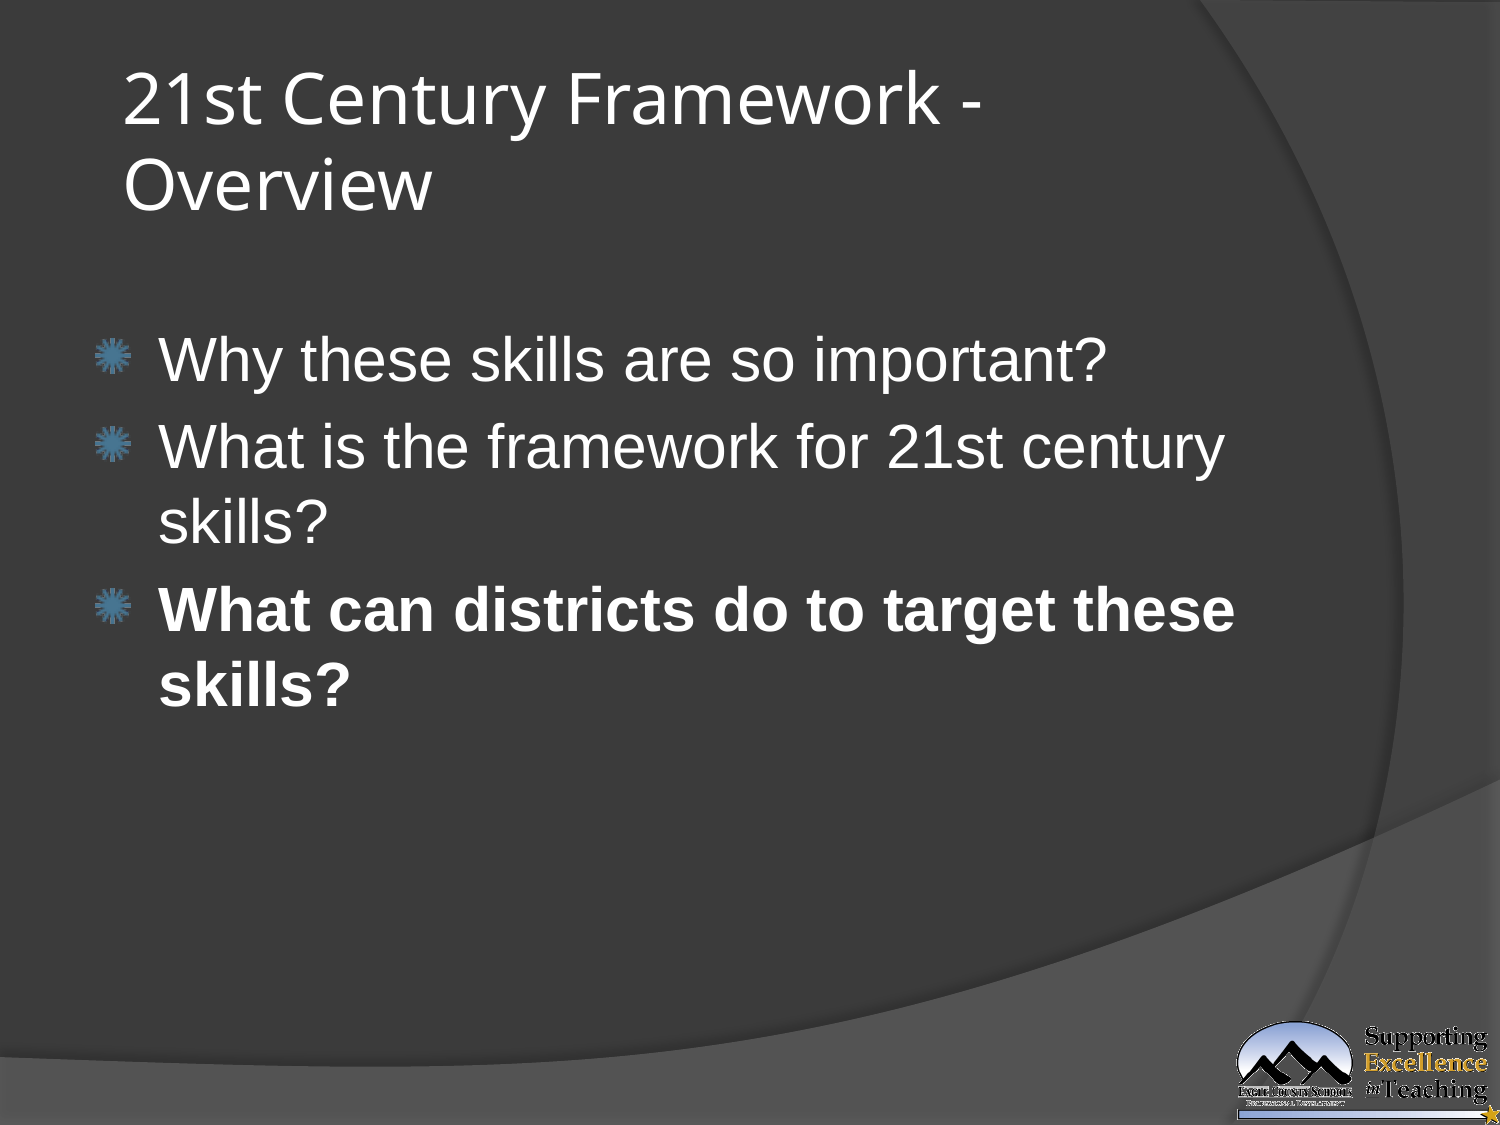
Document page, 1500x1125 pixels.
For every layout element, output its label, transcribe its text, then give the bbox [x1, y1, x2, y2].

list Why these skills are so important? What is the framework for 21st century skills? What can districts do to target these skills? [75, 311, 1335, 952]
picture [1236, 1020, 1500, 1125]
picture [95, 338, 131, 374]
picture [95, 588, 131, 624]
title 21st Century Framework - Overview [75, 45, 1300, 233]
picture [95, 426, 131, 462]
